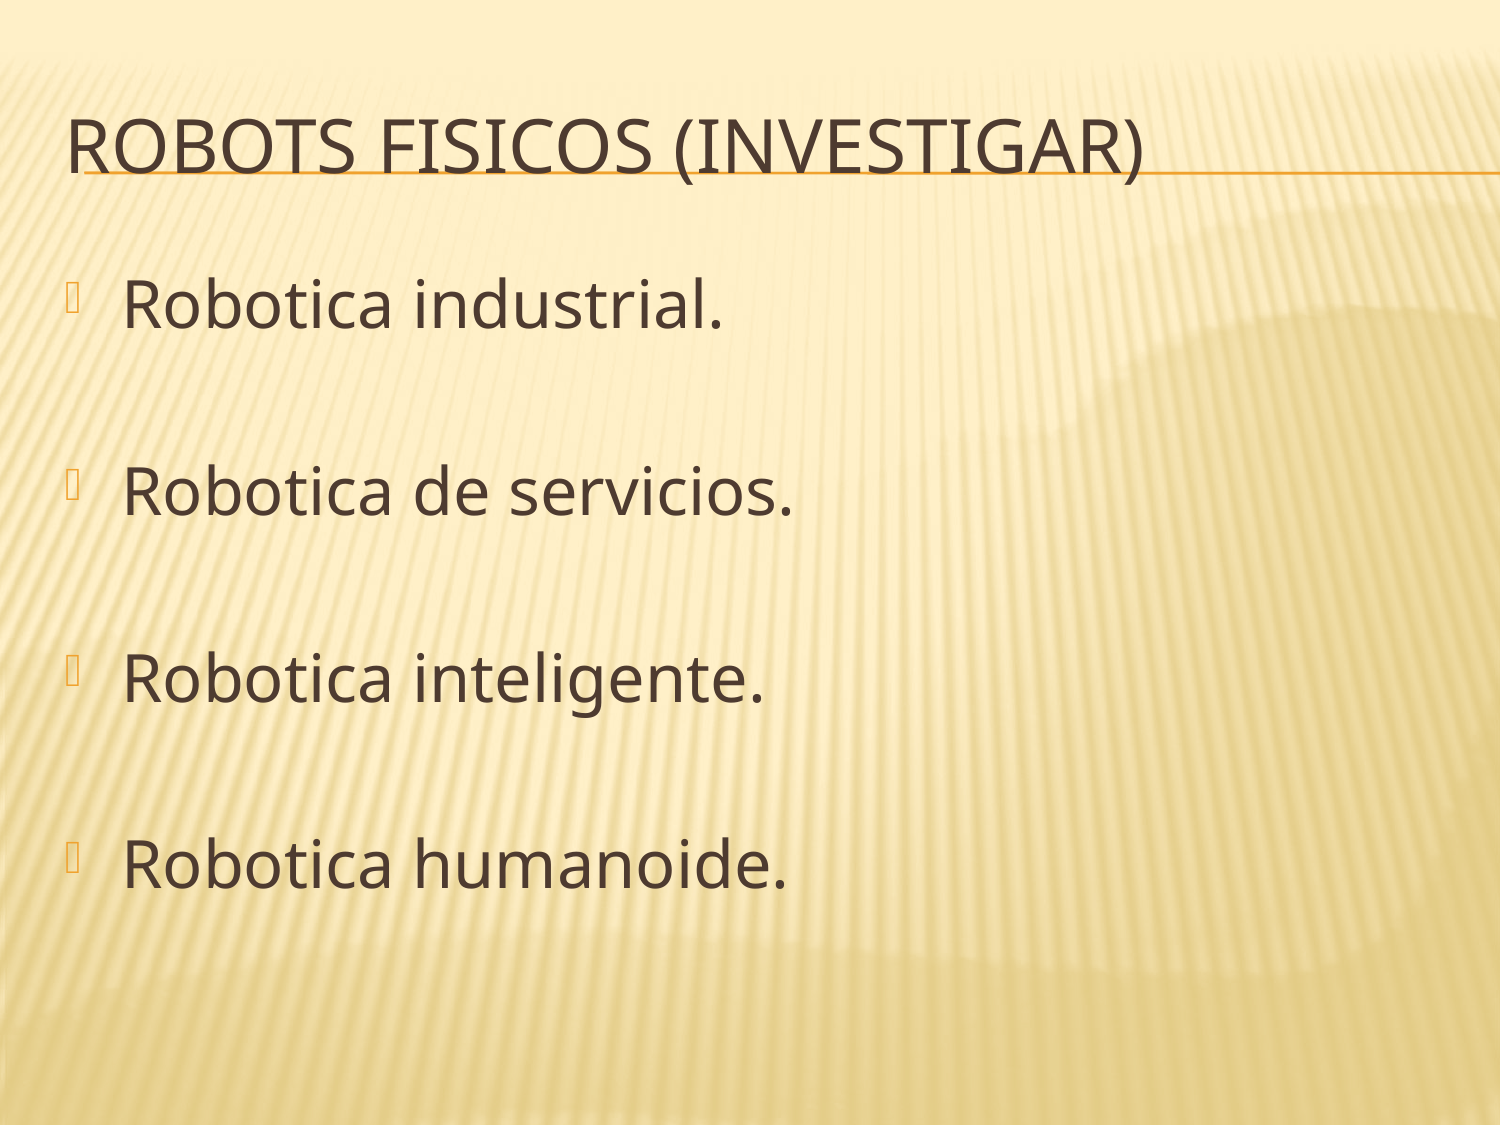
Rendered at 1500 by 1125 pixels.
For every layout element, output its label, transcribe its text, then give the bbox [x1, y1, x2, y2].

title Robots fisicos (Investigar) [50, 75, 1475, 213]
list Robotica industrial. Robotica de servicios. Robotica inteligente. Robotica humanoide. [50, 254, 1475, 998]
